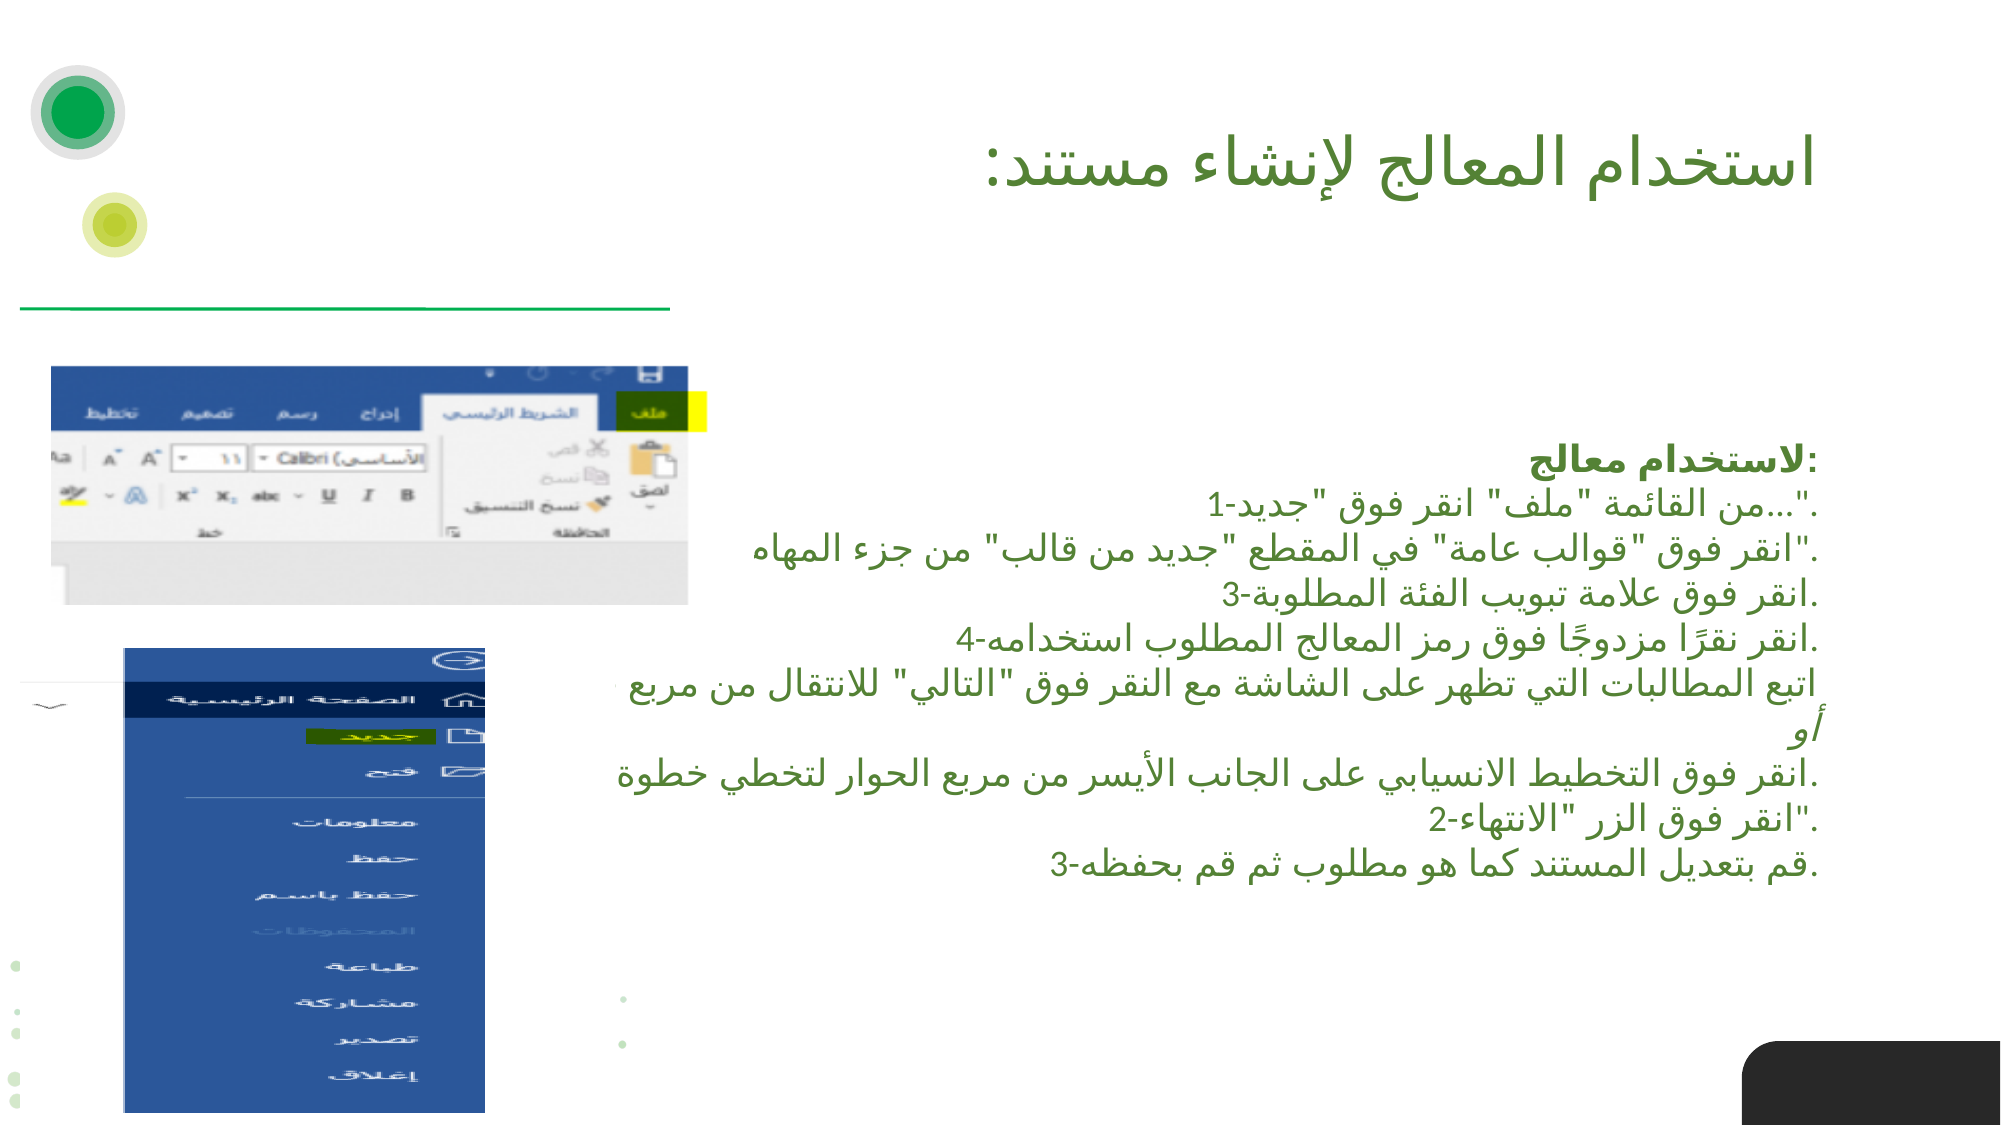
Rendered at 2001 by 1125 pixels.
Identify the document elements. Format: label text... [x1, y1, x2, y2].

text_box لاستخدام معالج: 1-من القائمة "ملف" انقر فوق "جديد...". 2-انقر فوق "قوالب عامة" في المقطع "جديد من قالب" من جزء المهام "مستند جديد". 3-انقر فوق علامة تبويب الفئة المطلوبة. 4-انقر نقرًا مزدوجًا فوق رمز المعالج المطلوب استخدامه. 5-اتبع المطالبات التي تظهر على الشاشة مع النقر فوق "التالي" للانتقال من مربع حوار إلى الذي يليه أو 1-انقر فوق التخطيط الانسيابي على الجانب الأيسر من مربع الحوار لتخطي خطوة معينة. 2-انقر فوق الزر "الانتهاء". 3-قم بتعديل المستند كما هو مطلوب ثم قم بحفظه. [19, 436, 1834, 892]
picture [19, 648, 615, 1125]
picture [51, 335, 754, 605]
title استخدام المعالج لإنشاء مستند: [311, 52, 1834, 276]
